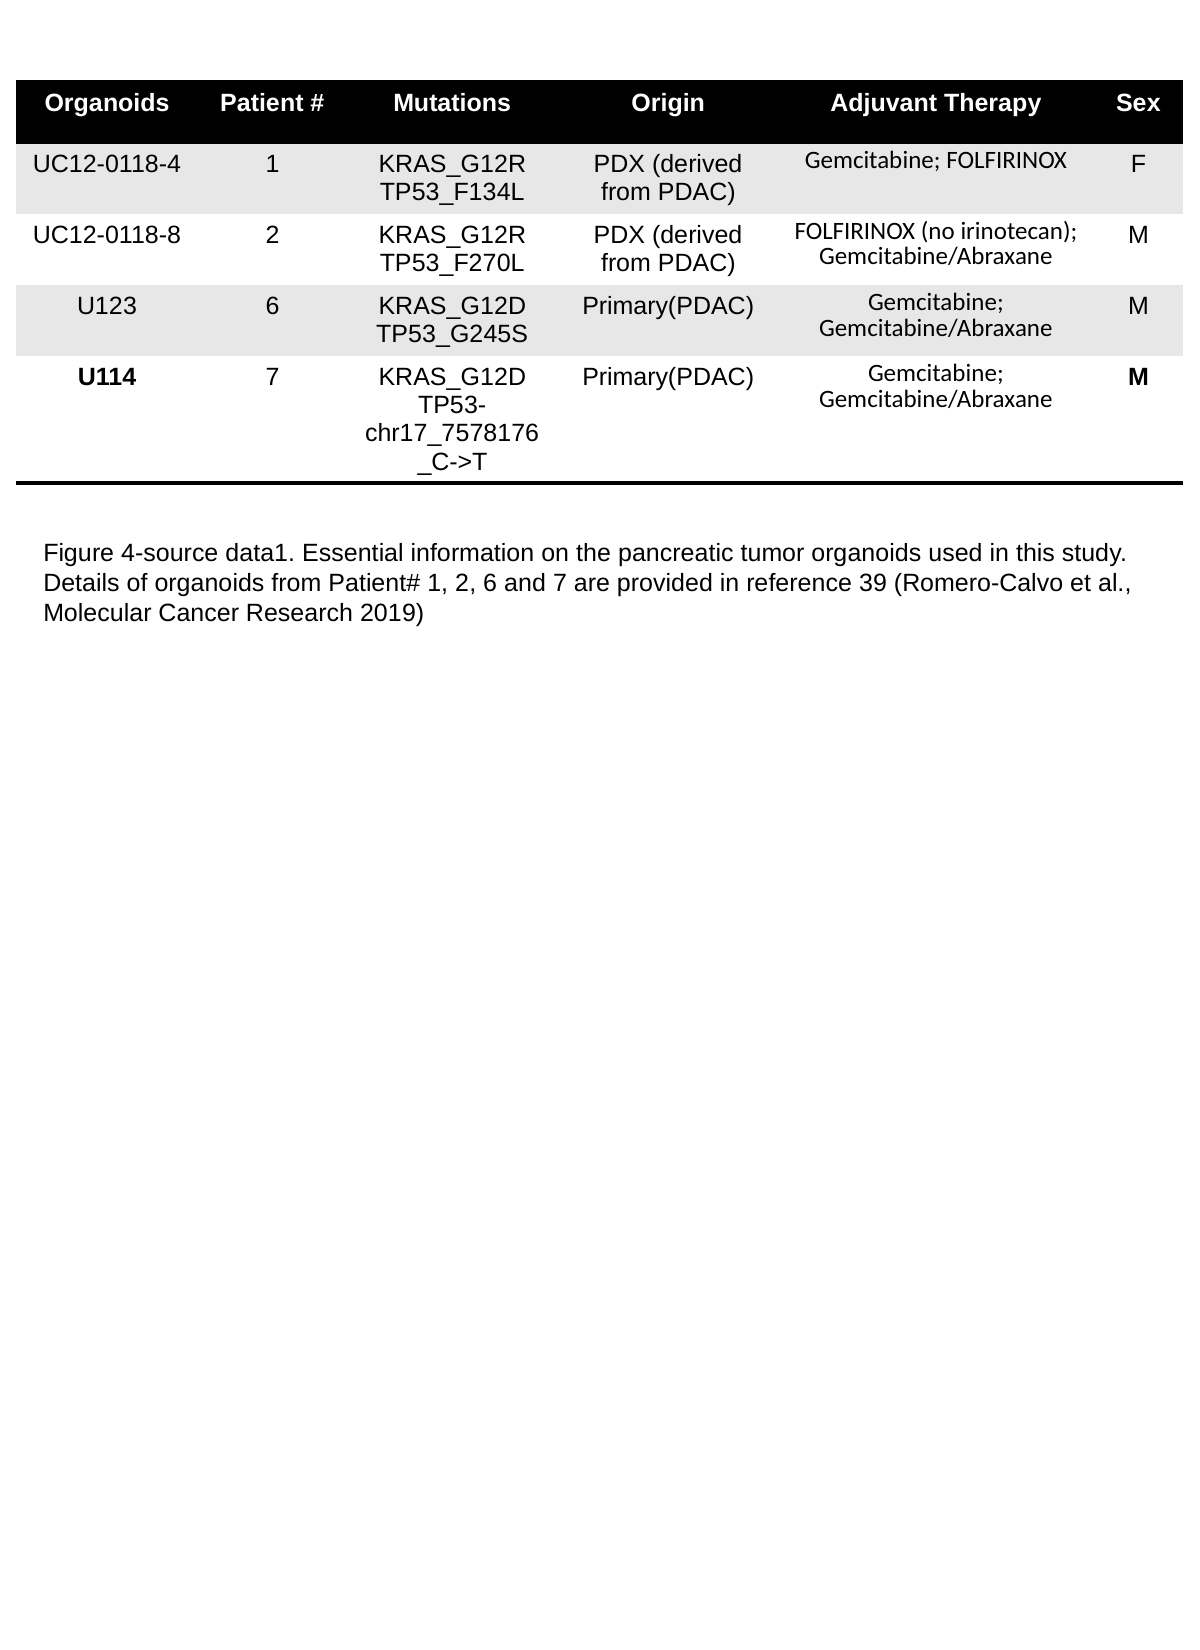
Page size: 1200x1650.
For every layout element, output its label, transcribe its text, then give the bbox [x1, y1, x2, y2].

table_cell KRAS_G12D TP53-chr17_7578176_C->T [347, 356, 558, 481]
table_cell 7 [198, 356, 347, 481]
table_cell M [1093, 214, 1183, 285]
table_cell Primary(PDAC) [558, 285, 779, 356]
table_cell Gemcitabine; Gemcitabine/Abraxane [779, 285, 1093, 356]
table_cell KRAS_G12R TP53_F134L [347, 144, 558, 214]
table_cell 1 [198, 144, 347, 214]
table_header Patient # [198, 84, 347, 141]
table_cell U114 [16, 356, 198, 481]
table_cell 6 [198, 285, 347, 356]
table_cell FOLFIRINOX (no irinotecan); Gemcitabine/Abraxane [779, 214, 1093, 285]
text_box Figure 4-source data1. Essential information on the pancreatic tumor organoids used in this study. Details of organoids from Patient# 1, 2, 6 and 7 are provided in reference 39 (Romero-Calvo et al., Molecular Cancer Research 2019) [28, 528, 1172, 634]
table_header Sex [1093, 84, 1183, 141]
table_cell PDX (derived from PDAC) [558, 214, 779, 285]
table_header Origin [558, 84, 779, 141]
table_header Adjuvant Therapy [779, 84, 1093, 141]
table_cell Primary(PDAC) [558, 356, 779, 481]
table_cell UC12-0118-4 [16, 144, 198, 214]
table_cell M [1093, 356, 1183, 481]
table_cell F [1093, 144, 1183, 214]
table_cell M [1093, 285, 1183, 356]
table_header Organoids [16, 84, 198, 141]
table_header Mutations [347, 84, 558, 141]
table_cell Gemcitabine; FOLFIRINOX [779, 144, 1093, 214]
table_cell KRAS_G12R TP53_F270L [347, 214, 558, 285]
table_cell U123 [16, 285, 198, 356]
table_cell Gemcitabine; Gemcitabine/Abraxane [779, 356, 1093, 481]
table_cell PDX (derived from PDAC) [558, 144, 779, 214]
table_cell 2 [198, 214, 347, 285]
table_cell UC12-0118-8 [16, 214, 198, 285]
table_cell KRAS_G12D TP53_G245S [347, 285, 558, 356]
